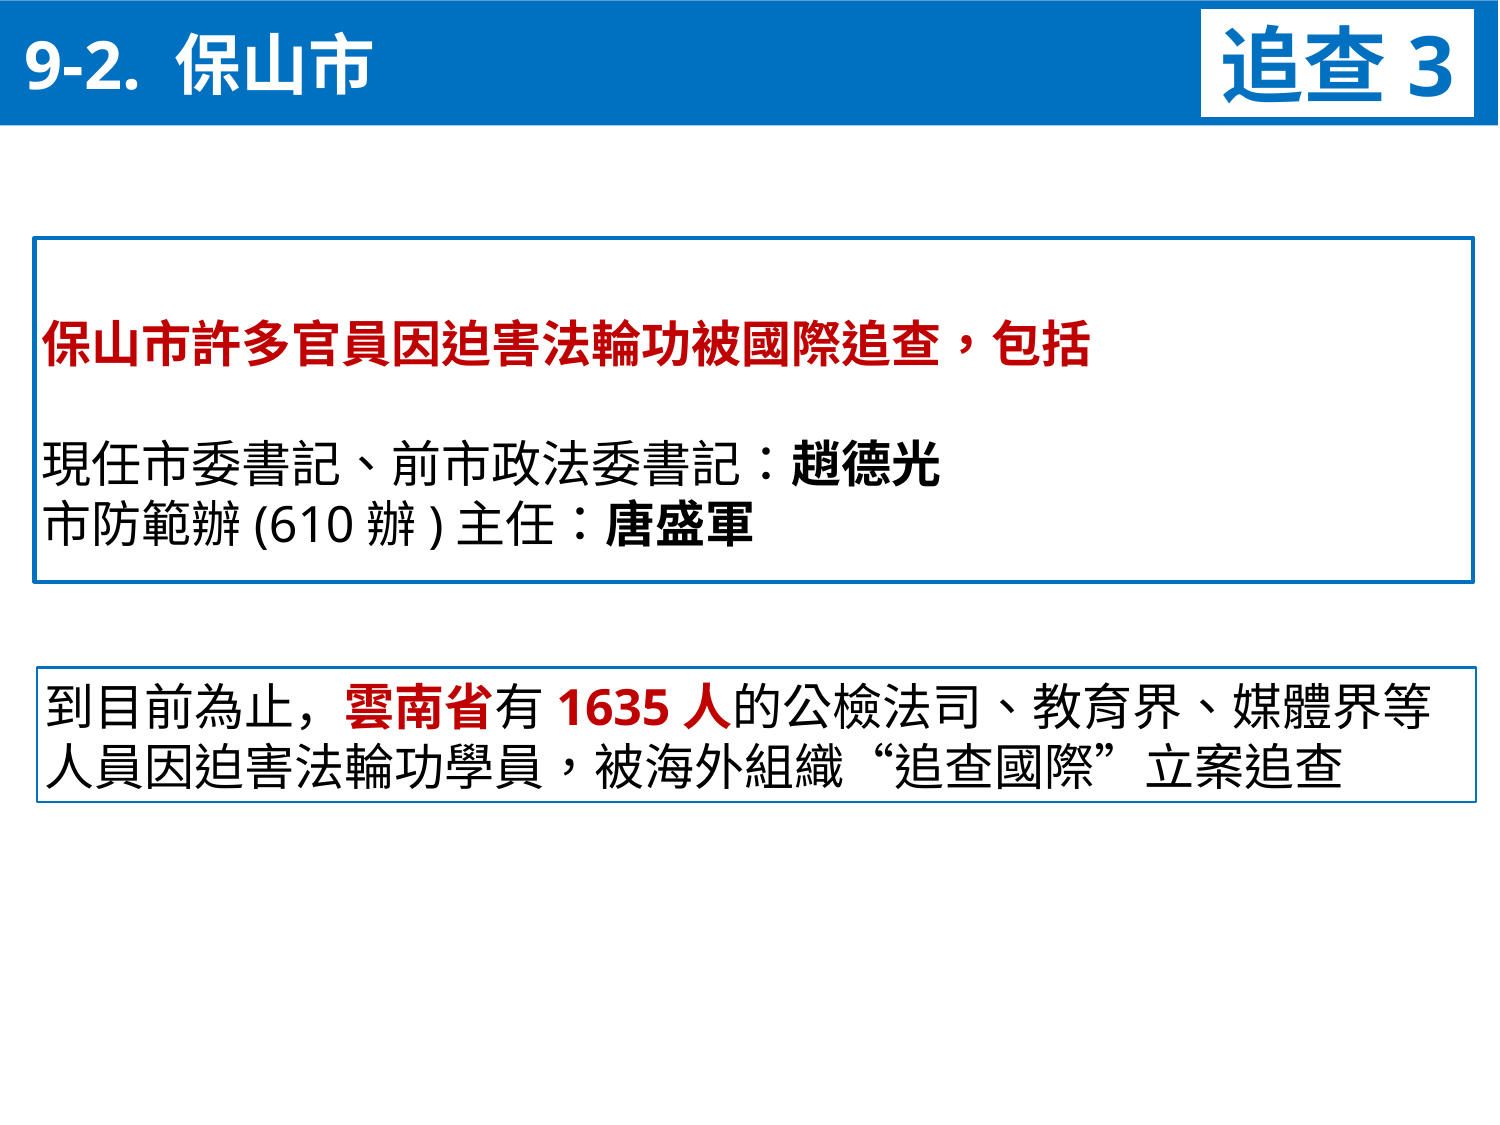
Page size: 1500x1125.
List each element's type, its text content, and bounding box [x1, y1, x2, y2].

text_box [34, 237, 1474, 582]
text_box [1198, 4, 1477, 122]
text_box 到目前為止，雲南省有1635人的公檢法司、教育界、媒體界等人員因迫害法輪功學員，被海外組織“追查國際”立案追查 [36, 667, 1477, 803]
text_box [0, 0, 1499, 126]
